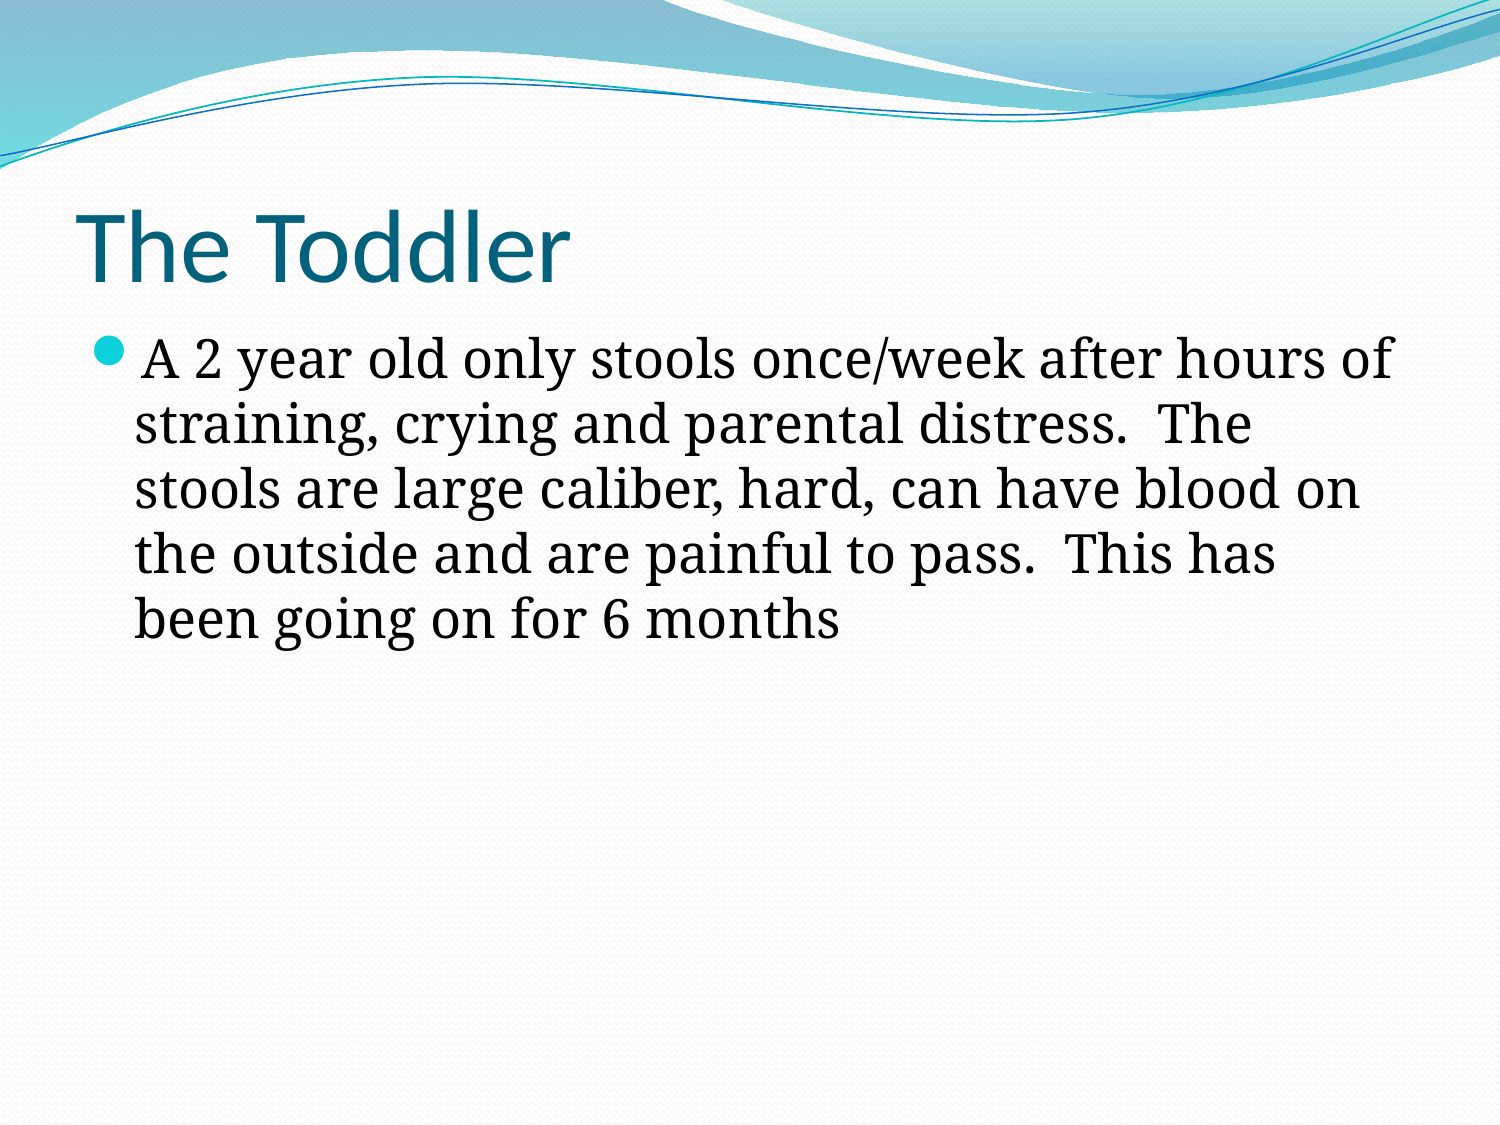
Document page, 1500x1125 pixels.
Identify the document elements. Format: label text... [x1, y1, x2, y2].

list A 2 year old only stools once/week after hours of straining, crying and parental distress. The stools are large caliber, hard, can have blood on the outside and are painful to pass. This has been going on for 6 months [75, 317, 1425, 1038]
title The Toddler [75, 115, 1425, 303]
